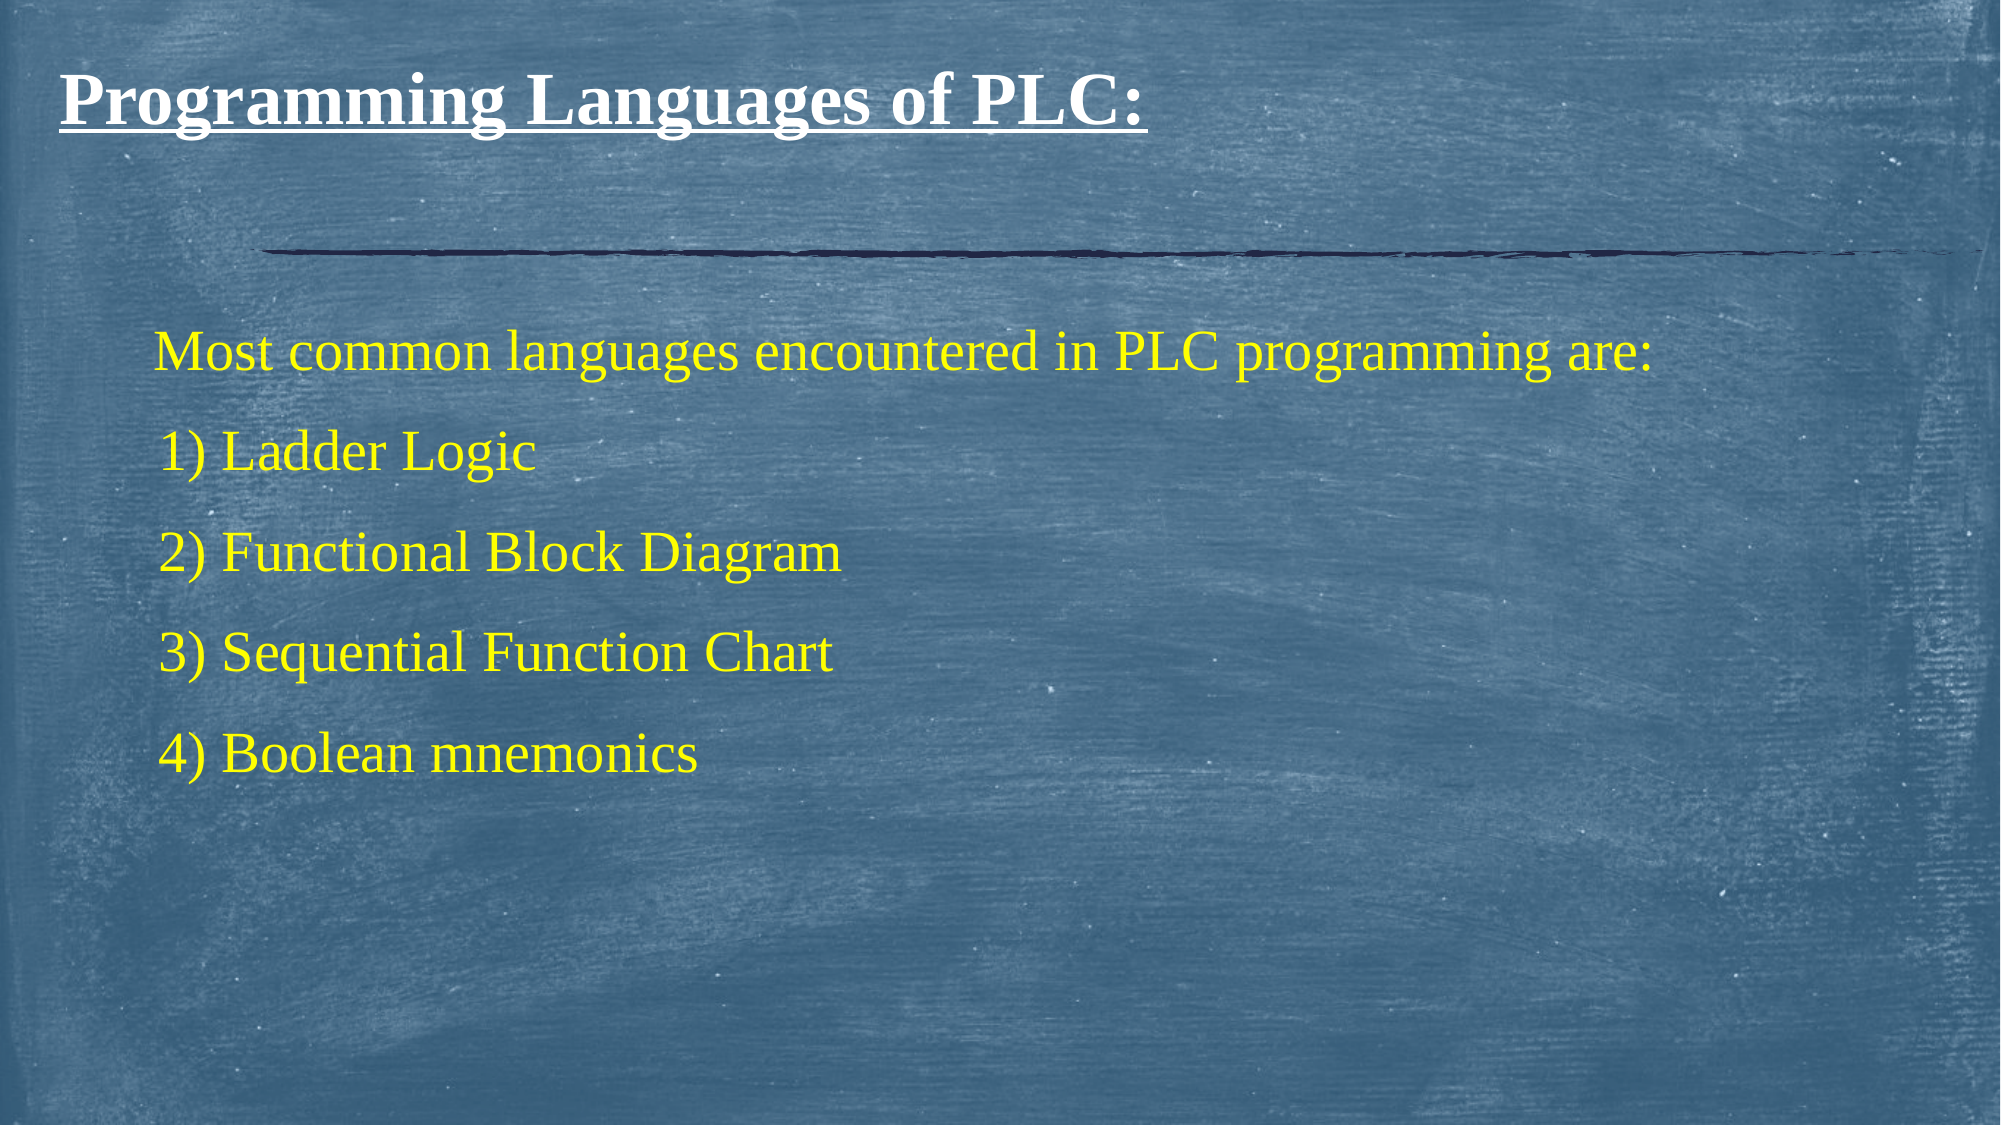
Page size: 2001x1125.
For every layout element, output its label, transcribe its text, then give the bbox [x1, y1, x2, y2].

list Most common languages encountered in PLC programming are: 1) Ladder Logic 2) Functional Block Diagram 3) Sequential Function Chart 4) Boolean mnemonics [99, 312, 1900, 1033]
title Programming Languages of PLC: [44, 0, 1845, 149]
